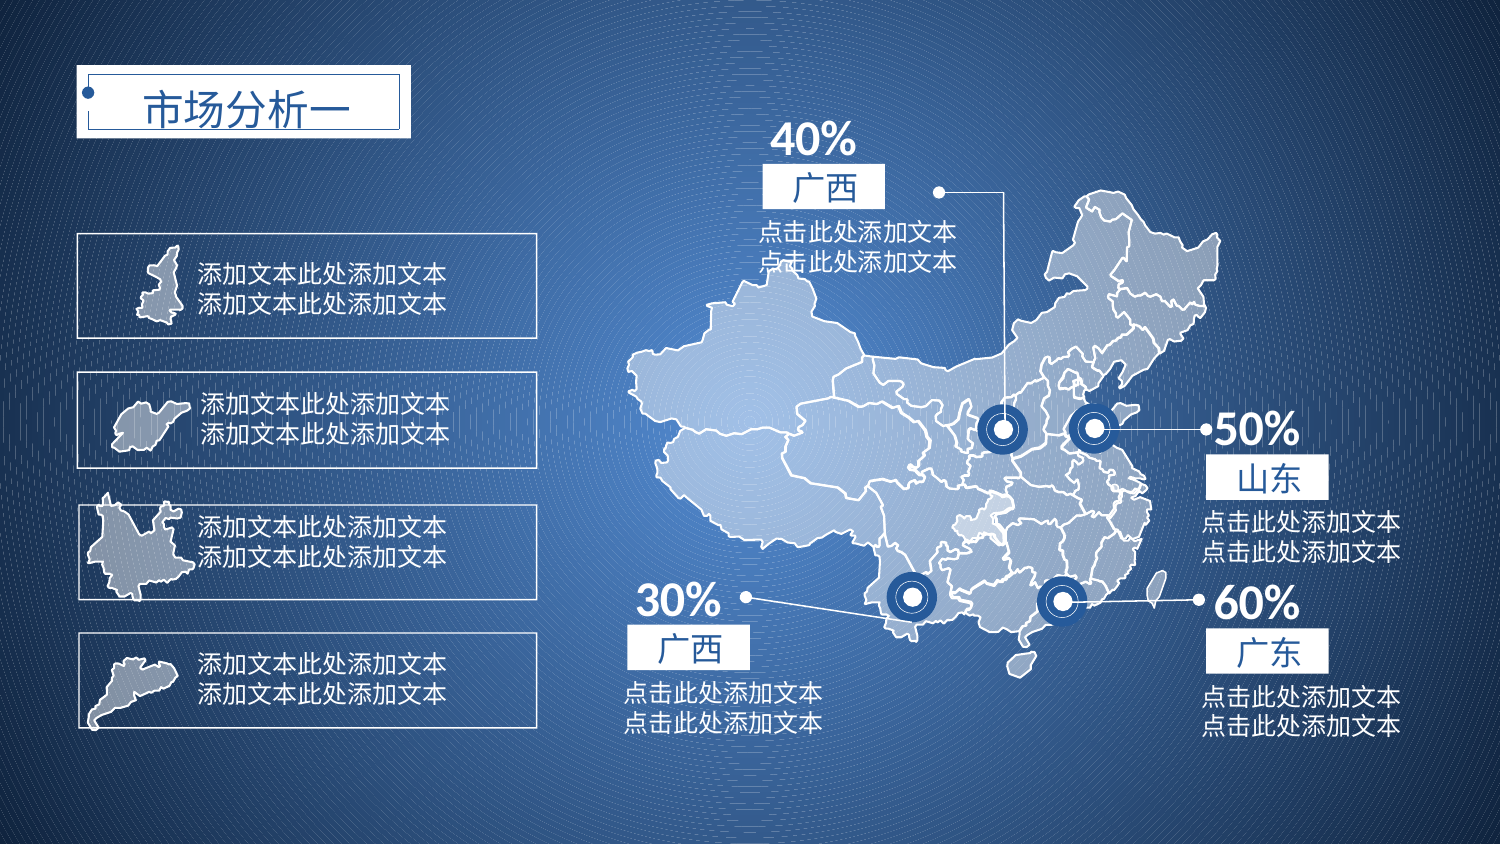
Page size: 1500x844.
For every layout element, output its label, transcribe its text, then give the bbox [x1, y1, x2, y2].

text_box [977, 404, 1029, 455]
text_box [886, 571, 938, 623]
text_box 点击此处添加文本 点击此处添加文本 [1187, 673, 1443, 749]
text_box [76, 232, 609, 340]
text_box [1068, 403, 1120, 454]
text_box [78, 492, 538, 602]
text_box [78, 632, 538, 731]
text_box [76, 371, 612, 470]
text_box 40% [755, 97, 885, 173]
text_box 点击此处添加文本 点击此处添加文本 [608, 669, 864, 745]
text_box 50% [1225, 388, 1329, 450]
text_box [762, 159, 886, 216]
text_box 60% [1225, 562, 1329, 624]
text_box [1036, 576, 1088, 627]
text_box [627, 620, 751, 677]
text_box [627, 190, 1221, 679]
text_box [76, 51, 412, 139]
text_box 点击此处添加文本 点击此处添加文本 [1225, 499, 1443, 575]
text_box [1205, 450, 1329, 507]
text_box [1205, 624, 1329, 681]
